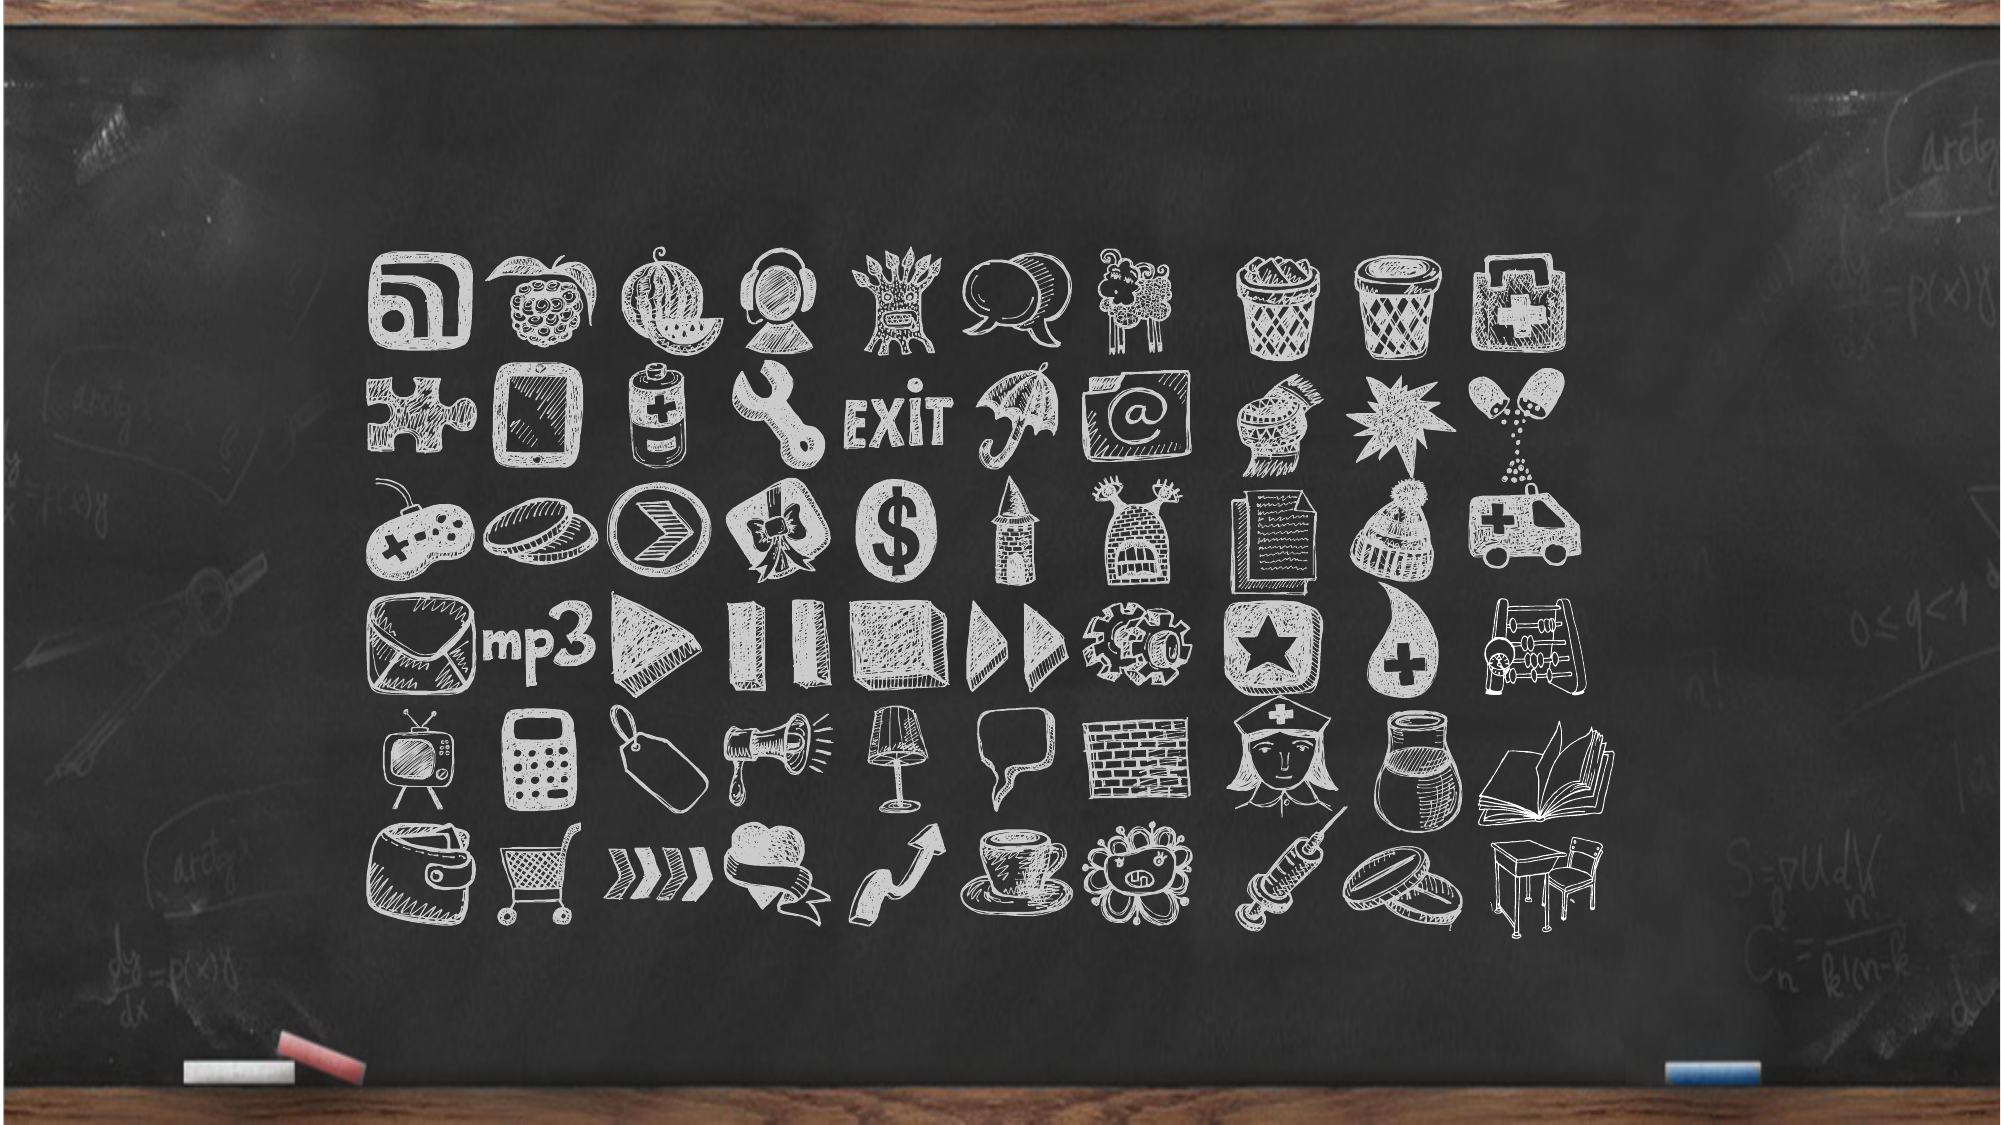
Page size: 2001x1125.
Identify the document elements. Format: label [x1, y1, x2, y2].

text_box [924, 397, 954, 446]
text_box [907, 377, 923, 393]
text_box [755, 265, 801, 321]
text_box [368, 251, 473, 351]
text_box [525, 628, 554, 688]
text_box [482, 629, 522, 661]
text_box [977, 707, 1056, 812]
text_box [1125, 869, 1155, 889]
text_box [1339, 806, 1348, 817]
text_box [1422, 267, 1437, 279]
text_box [1081, 370, 1192, 462]
text_box [1223, 600, 1324, 694]
text_box [603, 848, 636, 900]
text_box [439, 771, 447, 778]
text_box [1081, 820, 1193, 926]
text_box [792, 750, 805, 770]
text_box [792, 599, 833, 689]
text_box [1110, 271, 1122, 280]
text_box [1259, 551, 1309, 558]
text_box [1258, 545, 1309, 550]
text_box [366, 592, 477, 696]
text_box [1374, 710, 1463, 833]
text_box [901, 542, 908, 556]
picture [0, 0, 2001, 1125]
text_box [869, 398, 905, 448]
text_box [723, 821, 832, 927]
text_box [962, 252, 1072, 348]
text_box [1349, 478, 1434, 582]
text_box [681, 847, 714, 902]
text_box [646, 436, 677, 453]
text_box [1226, 694, 1339, 818]
text_box [726, 600, 766, 692]
text_box [733, 784, 741, 800]
text_box [791, 719, 805, 728]
text_box [1153, 850, 1169, 867]
text_box [628, 362, 687, 469]
text_box [888, 505, 895, 524]
text_box [815, 738, 834, 744]
text_box [458, 854, 466, 860]
text_box [497, 821, 581, 926]
text_box [900, 288, 905, 296]
text_box [1123, 276, 1134, 285]
text_box [1230, 489, 1317, 596]
text_box [815, 749, 832, 756]
text_box [1257, 508, 1293, 516]
text_box [731, 359, 826, 470]
text_box [1505, 312, 1517, 330]
text_box [634, 500, 694, 562]
text_box [1468, 483, 1582, 569]
text_box [492, 362, 584, 468]
text_box [548, 600, 596, 667]
text_box [971, 274, 990, 311]
text_box [382, 708, 455, 810]
text_box [485, 255, 597, 326]
text_box [1235, 818, 1338, 932]
text_box [867, 705, 929, 814]
text_box [1092, 475, 1183, 586]
text_box [366, 376, 477, 454]
text_box [1107, 387, 1168, 445]
text_box [723, 713, 811, 807]
text_box [1259, 557, 1308, 564]
text_box [1484, 598, 1587, 696]
text_box [1107, 642, 1118, 654]
text_box [1365, 258, 1430, 279]
text_box [1236, 373, 1325, 478]
text_box [1257, 537, 1309, 544]
text_box [960, 829, 1074, 917]
text_box [501, 708, 578, 812]
text_box [366, 822, 476, 926]
text_box [1114, 857, 1125, 868]
text_box [780, 553, 786, 570]
text_box [1477, 720, 1615, 826]
text_box [1490, 837, 1603, 939]
text_box [621, 246, 724, 356]
text_box [1041, 293, 1055, 299]
text_box [843, 399, 867, 450]
text_box [1023, 603, 1069, 693]
text_box [1345, 374, 1457, 479]
text_box [1257, 522, 1309, 528]
text_box [1550, 272, 1556, 286]
text_box [725, 477, 831, 583]
text_box [975, 362, 1059, 470]
text_box [811, 758, 827, 765]
text_box [427, 853, 439, 857]
text_box [745, 320, 814, 355]
text_box [1471, 253, 1567, 353]
text_box [449, 640, 469, 673]
text_box [658, 893, 673, 898]
text_box [610, 704, 709, 814]
text_box [415, 850, 425, 854]
text_box [1260, 565, 1308, 571]
text_box [1130, 270, 1137, 278]
text_box [629, 847, 662, 900]
text_box [871, 739, 878, 745]
text_box [1082, 717, 1191, 800]
text_box [1148, 662, 1159, 670]
text_box [1367, 581, 1439, 698]
text_box [812, 713, 829, 726]
text_box [366, 477, 475, 581]
text_box [1001, 296, 1034, 320]
text_box [430, 869, 444, 882]
text_box [983, 885, 1014, 904]
text_box [510, 279, 584, 348]
text_box [1169, 644, 1177, 659]
text_box [655, 847, 688, 901]
text_box [991, 475, 1040, 586]
text_box [483, 497, 599, 565]
text_box [510, 419, 521, 433]
text_box [813, 727, 834, 733]
text_box [855, 478, 938, 583]
text_box [1268, 514, 1308, 522]
text_box [435, 768, 449, 780]
text_box [740, 247, 817, 325]
text_box [879, 306, 919, 334]
text_box [611, 590, 702, 698]
text_box [1236, 256, 1321, 362]
text_box [1342, 846, 1463, 925]
text_box [1468, 368, 1565, 483]
text_box [848, 599, 950, 691]
text_box [990, 832, 1041, 844]
text_box [442, 855, 455, 859]
text_box [909, 397, 924, 446]
text_box [808, 765, 824, 773]
text_box [1082, 602, 1193, 686]
text_box [1097, 248, 1173, 356]
text_box [606, 482, 712, 578]
text_box [1257, 529, 1309, 536]
text_box [848, 823, 946, 927]
text_box [851, 246, 942, 356]
text_box [1257, 495, 1297, 501]
text_box [966, 600, 1009, 693]
text_box [545, 314, 557, 325]
text_box [390, 738, 436, 780]
text_box [881, 289, 894, 311]
text_box [1354, 255, 1442, 361]
